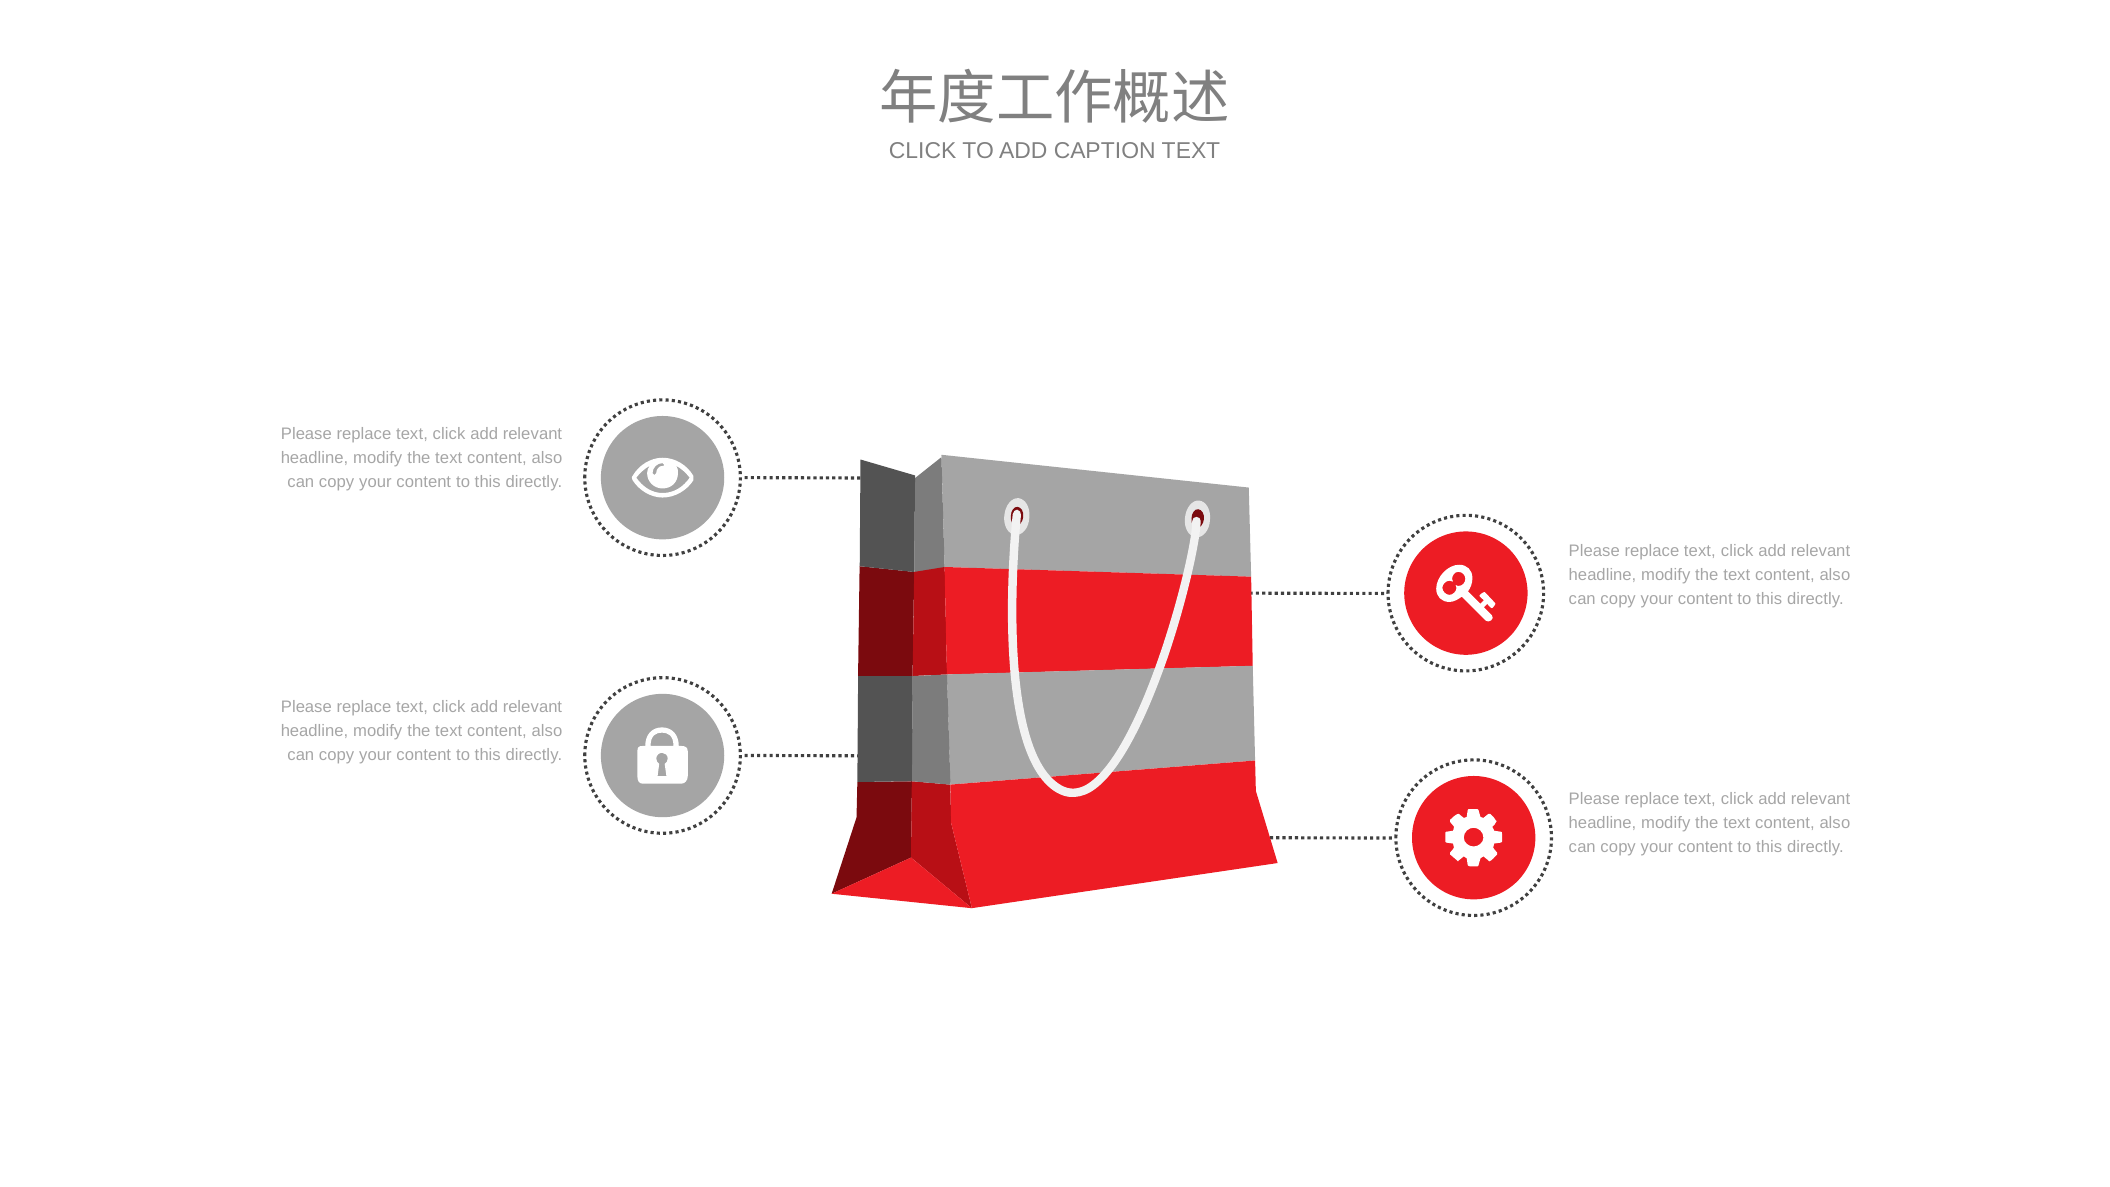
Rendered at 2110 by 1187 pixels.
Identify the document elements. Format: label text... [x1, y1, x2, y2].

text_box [584, 677, 741, 834]
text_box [831, 454, 1278, 909]
text_box Please replace text, click add relevant headline, modify the text content, also can copy your content to this directly. [271, 419, 563, 491]
text_box Please replace text, click add relevant headline, modify the text content, also can copy your content to this directly. [1568, 784, 1860, 856]
text_box CLICK TO ADD CAPTION TEXT [865, 135, 1245, 163]
text_box 年度工作概述 [865, 60, 1245, 131]
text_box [1395, 759, 1552, 916]
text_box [584, 399, 741, 556]
text_box Please replace text, click add relevant headline, modify the text content, also can copy your content to this directly. [271, 692, 563, 764]
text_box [1387, 515, 1544, 671]
text_box Please replace text, click add relevant headline, modify the text content, also can copy your content to this directly. [1568, 535, 1860, 608]
